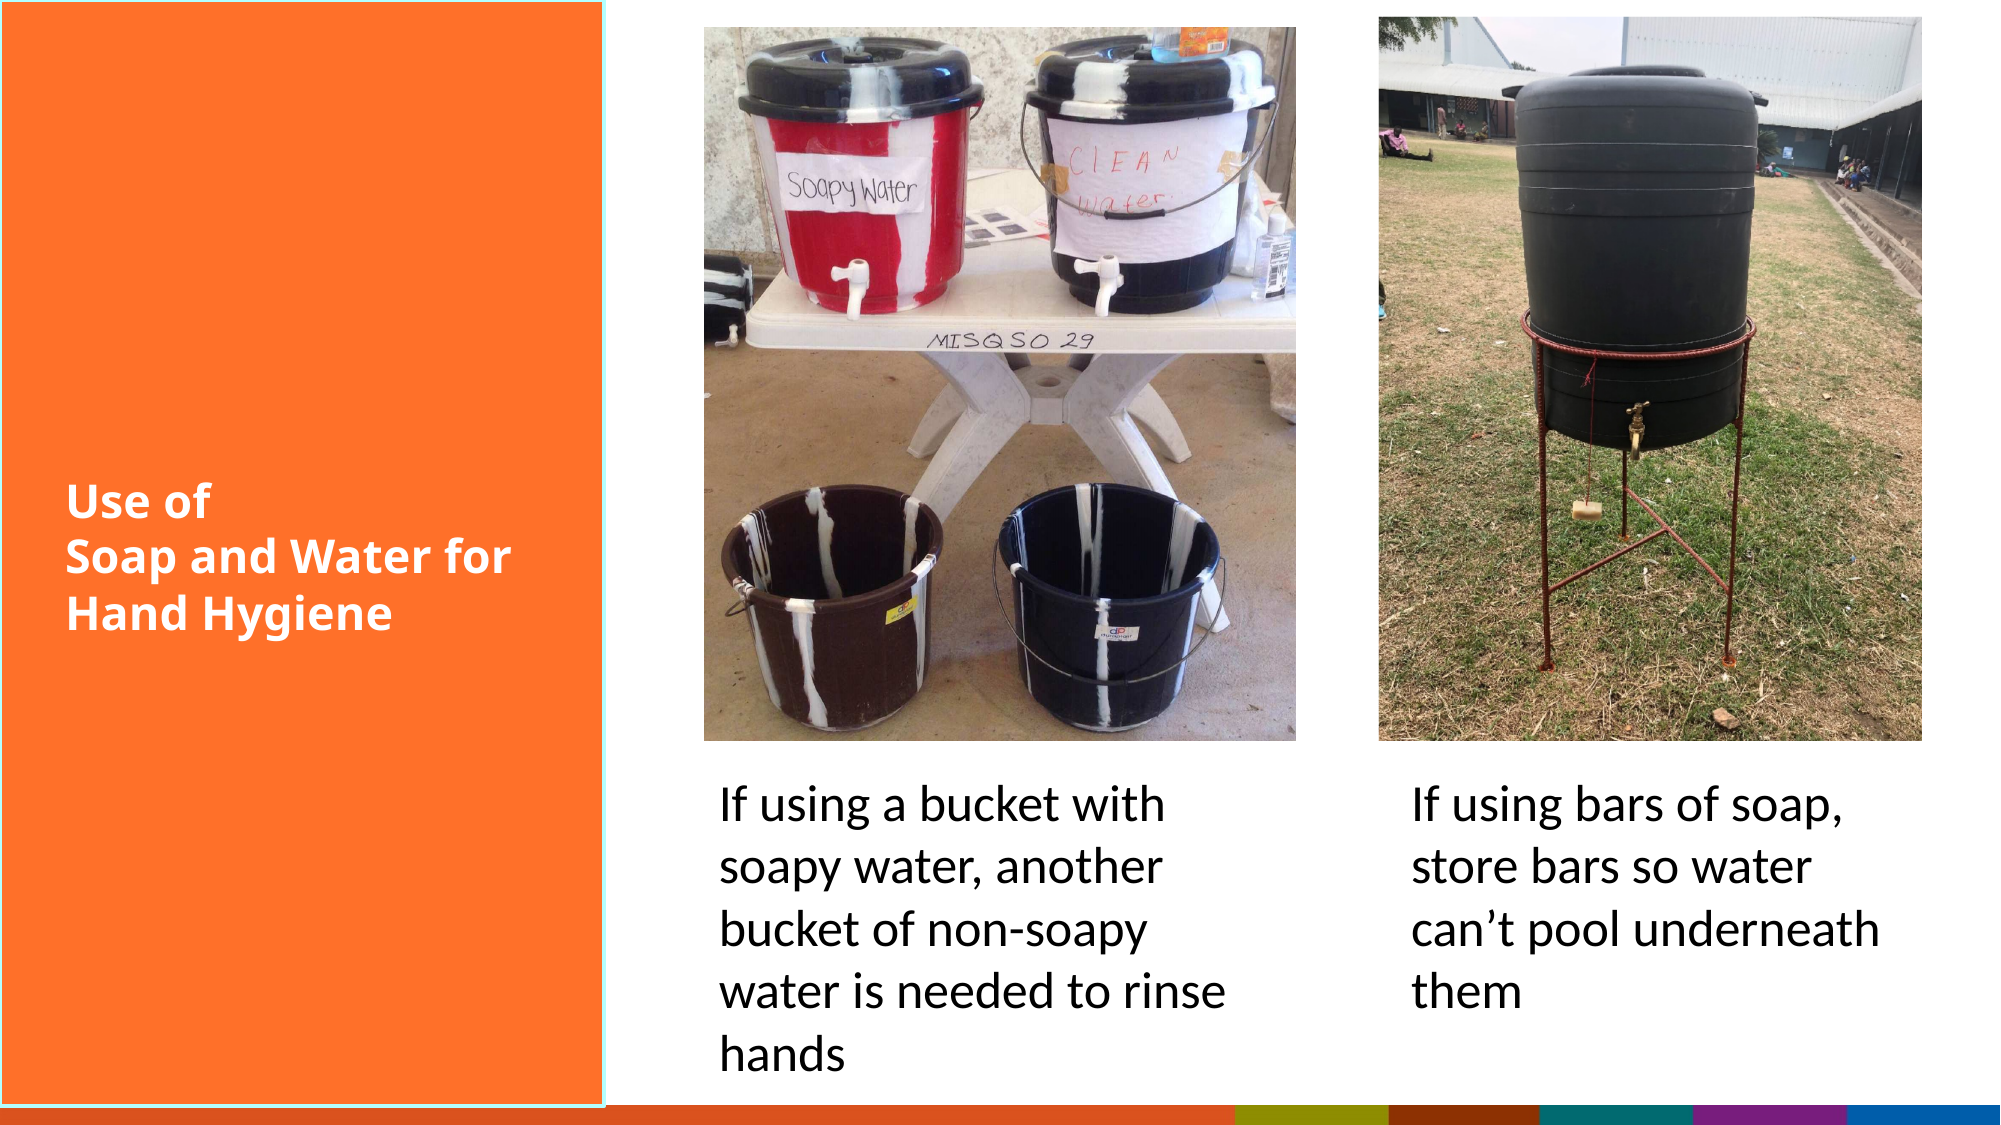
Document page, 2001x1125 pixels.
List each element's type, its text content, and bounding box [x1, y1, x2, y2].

title Use of Soap and Water for Hand Hygiene [50, 459, 554, 647]
text_box If using bars of soap, store bars so water can’t pool underneath them [1396, 761, 1940, 1027]
text_box [0, 0, 606, 1108]
picture [703, 17, 2000, 741]
text_box If using a bucket with soapy water, another bucket of non-soapy water is needed to rinse hands [704, 761, 1296, 1089]
picture [0, 1105, 2000, 1125]
